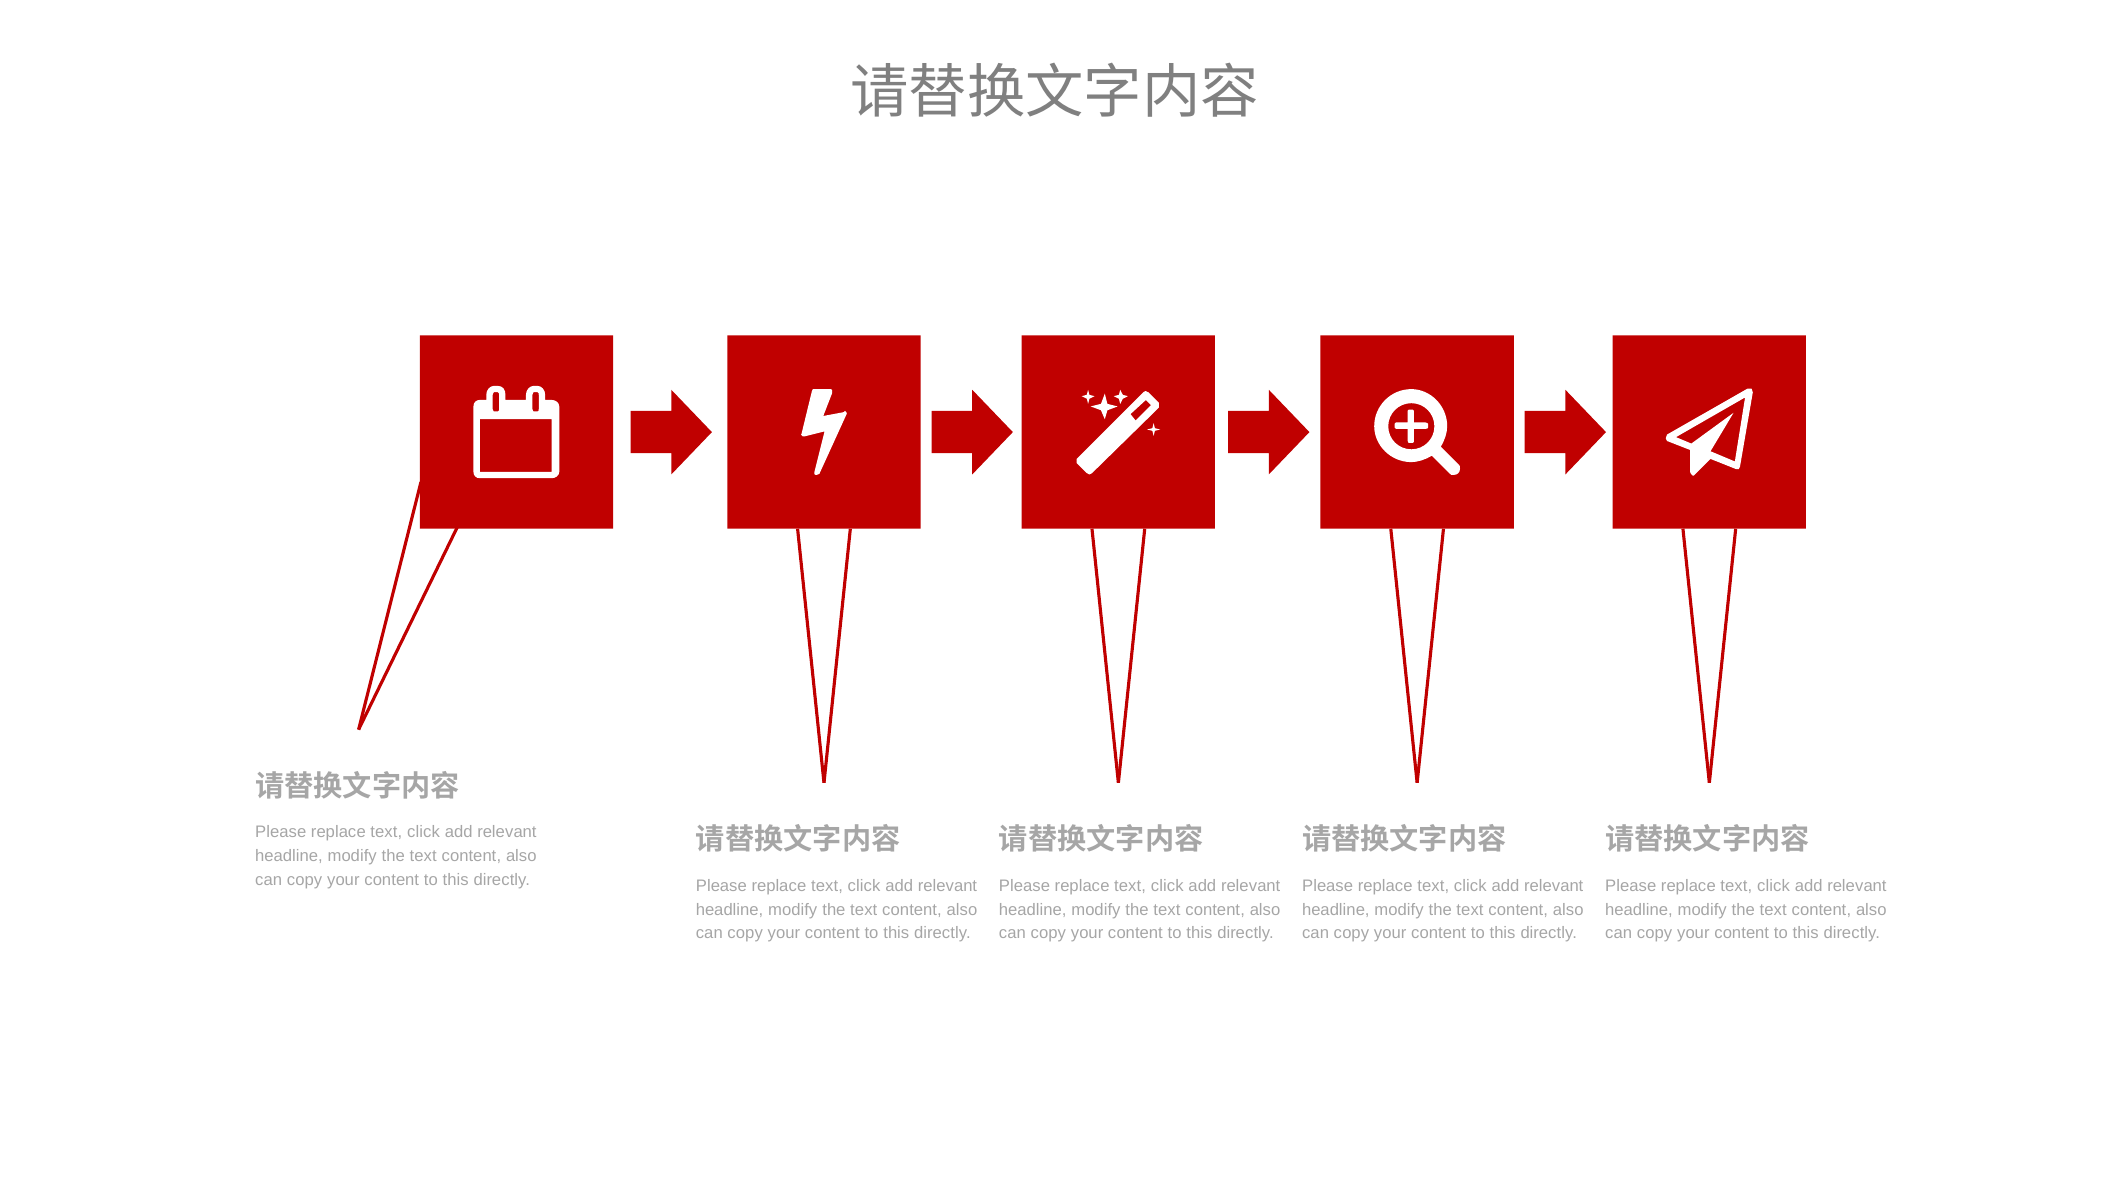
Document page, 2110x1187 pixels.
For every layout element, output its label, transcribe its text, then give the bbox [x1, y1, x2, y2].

text_box 请替换文字内容 [998, 806, 1218, 862]
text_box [1682, 529, 1736, 783]
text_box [727, 335, 921, 529]
text_box Please replace text, click add relevant headline, modify the text content, also can copy your content to this directly. [998, 870, 1287, 943]
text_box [1021, 335, 1215, 529]
text_box 请替换文字内容 [820, 32, 1289, 124]
text_box 请替换文字内容 [1302, 806, 1521, 862]
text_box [797, 529, 851, 783]
text_box Please replace text, click add relevant headline, modify the text content, also can copy your content to this directly. [255, 817, 544, 890]
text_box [1092, 529, 1145, 783]
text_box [1612, 335, 1806, 529]
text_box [419, 335, 614, 529]
text_box 请替换文字内容 [1605, 806, 1824, 862]
text_box Please replace text, click add relevant headline, modify the text content, also can copy your content to this directly. [1605, 870, 1894, 943]
text_box [930, 387, 1015, 478]
text_box [1227, 387, 1311, 478]
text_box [1320, 335, 1514, 529]
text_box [1390, 529, 1444, 783]
text_box 请替换文字内容 [695, 806, 915, 862]
text_box Please replace text, click add relevant headline, modify the text content, also can copy your content to this directly. [695, 870, 984, 943]
text_box Please replace text, click add relevant headline, modify the text content, also can copy your content to this directly. [1302, 870, 1590, 943]
text_box [629, 387, 714, 478]
text_box [1523, 387, 1608, 478]
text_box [375, 483, 429, 738]
text_box 请替换文字内容 [255, 753, 474, 809]
